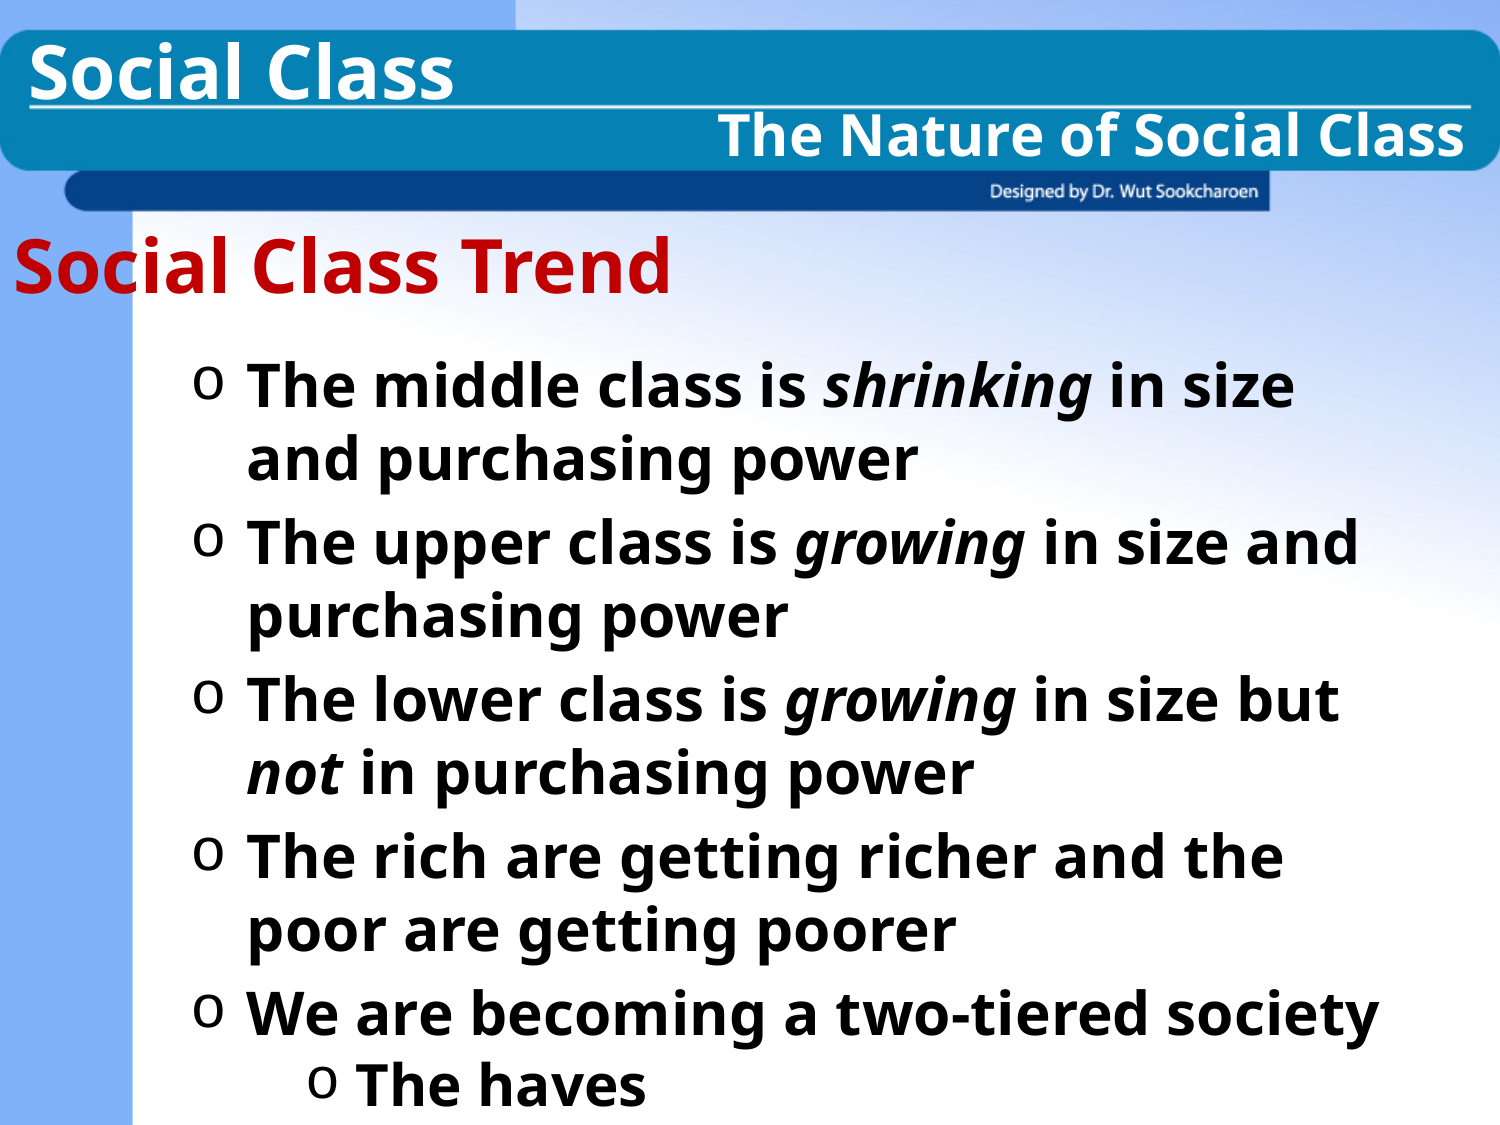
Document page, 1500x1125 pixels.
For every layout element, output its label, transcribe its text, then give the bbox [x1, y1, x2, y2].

text_box Social Class [13, 32, 1475, 107]
text_box The middle class is shrinking in size and purchasing power The upper class is growing in size and purchasing power The lower class is growing in size but not in purchasing power The rich are getting richer and the poor are getting poorer We are becoming a two-tiered society The haves The have-nots [175, 339, 1430, 953]
picture [0, 146, 1500, 1125]
picture [0, 0, 1500, 54]
text_box The Nature of Social Class [37, 108, 1481, 172]
text_box Social Class Trend [0, 210, 689, 316]
